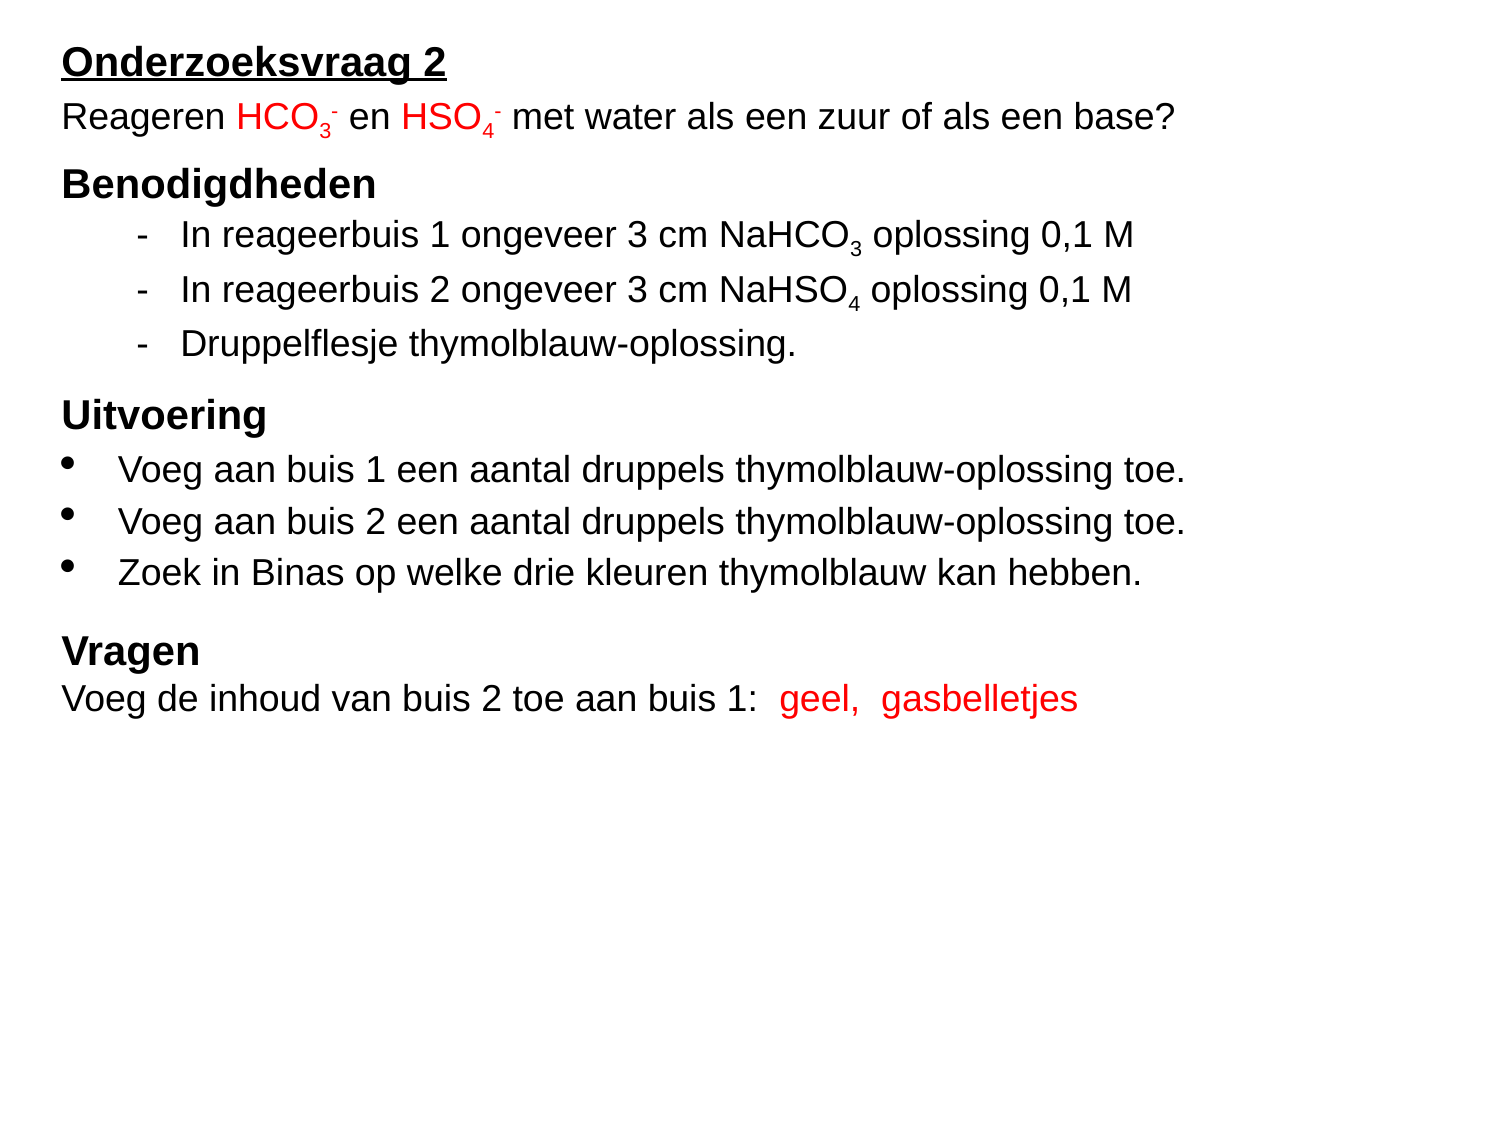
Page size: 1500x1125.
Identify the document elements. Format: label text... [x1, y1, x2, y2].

text_box Onderzoeksvraag 2 Reageren HCO3- en HSO4- met water als een zuur of als een base? Benodigdheden - In reageerbuis 1 ongeveer 3 cm NaHCO3 oplossing 0,1 M - In reageerbuis 2 ongeveer 3 cm NaHSO4 oplossing 0,1 M - Druppelflesje thymolblauw-oplossing. Uitvoering Voeg aan buis 1 een aantal druppels thymolblauw-oplossing toe. Voeg aan buis 2 een aantal druppels thymolblauw-oplossing toe. Zoek in Binas op welke drie kleuren thymolblauw kan hebben. Vragen Voeg de inhoud van buis 2 toe aan buis 1: geel, gasbelletjes [46, 19, 1454, 874]
